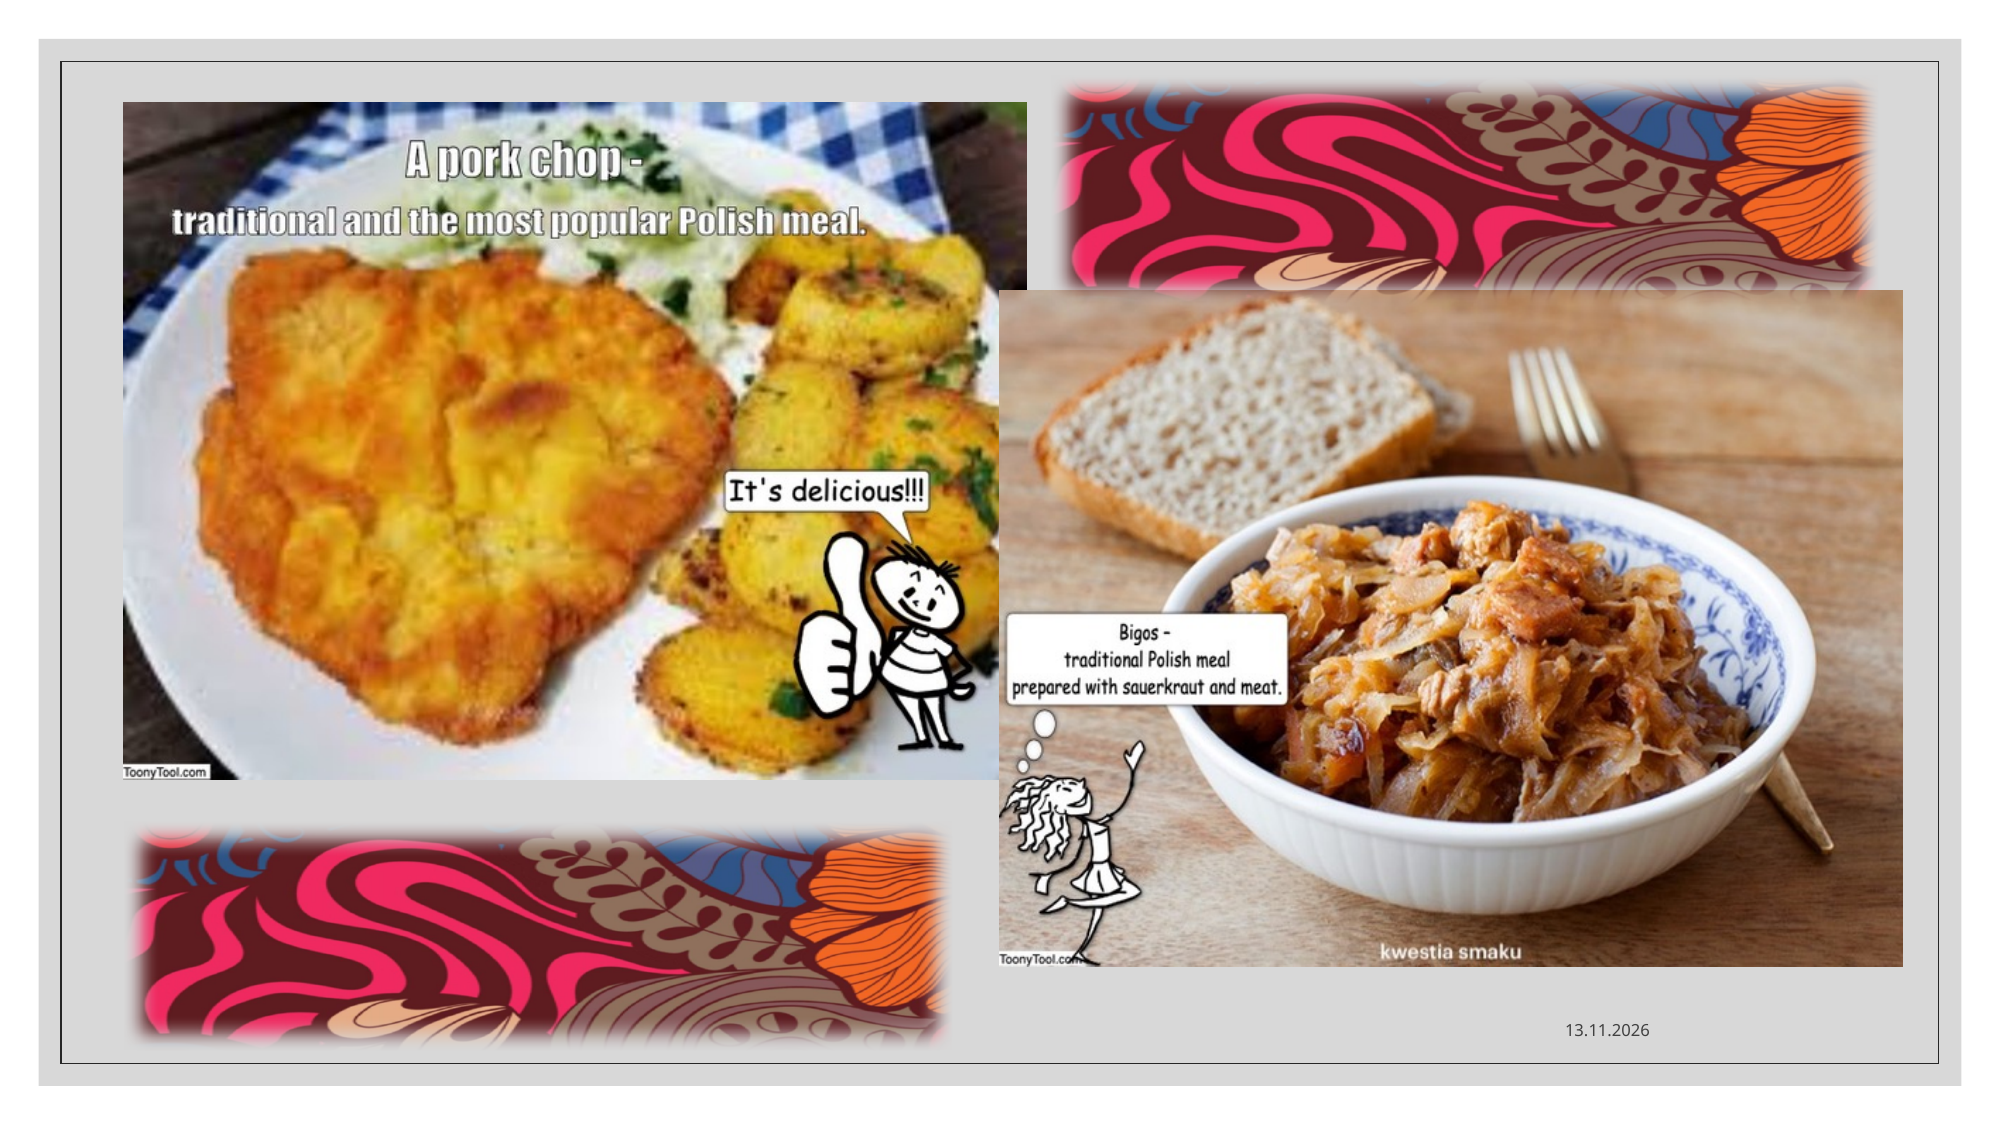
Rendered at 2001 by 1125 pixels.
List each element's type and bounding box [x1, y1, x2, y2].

slide_number [1190, 990, 1665, 1050]
picture [123, 0, 1903, 1125]
